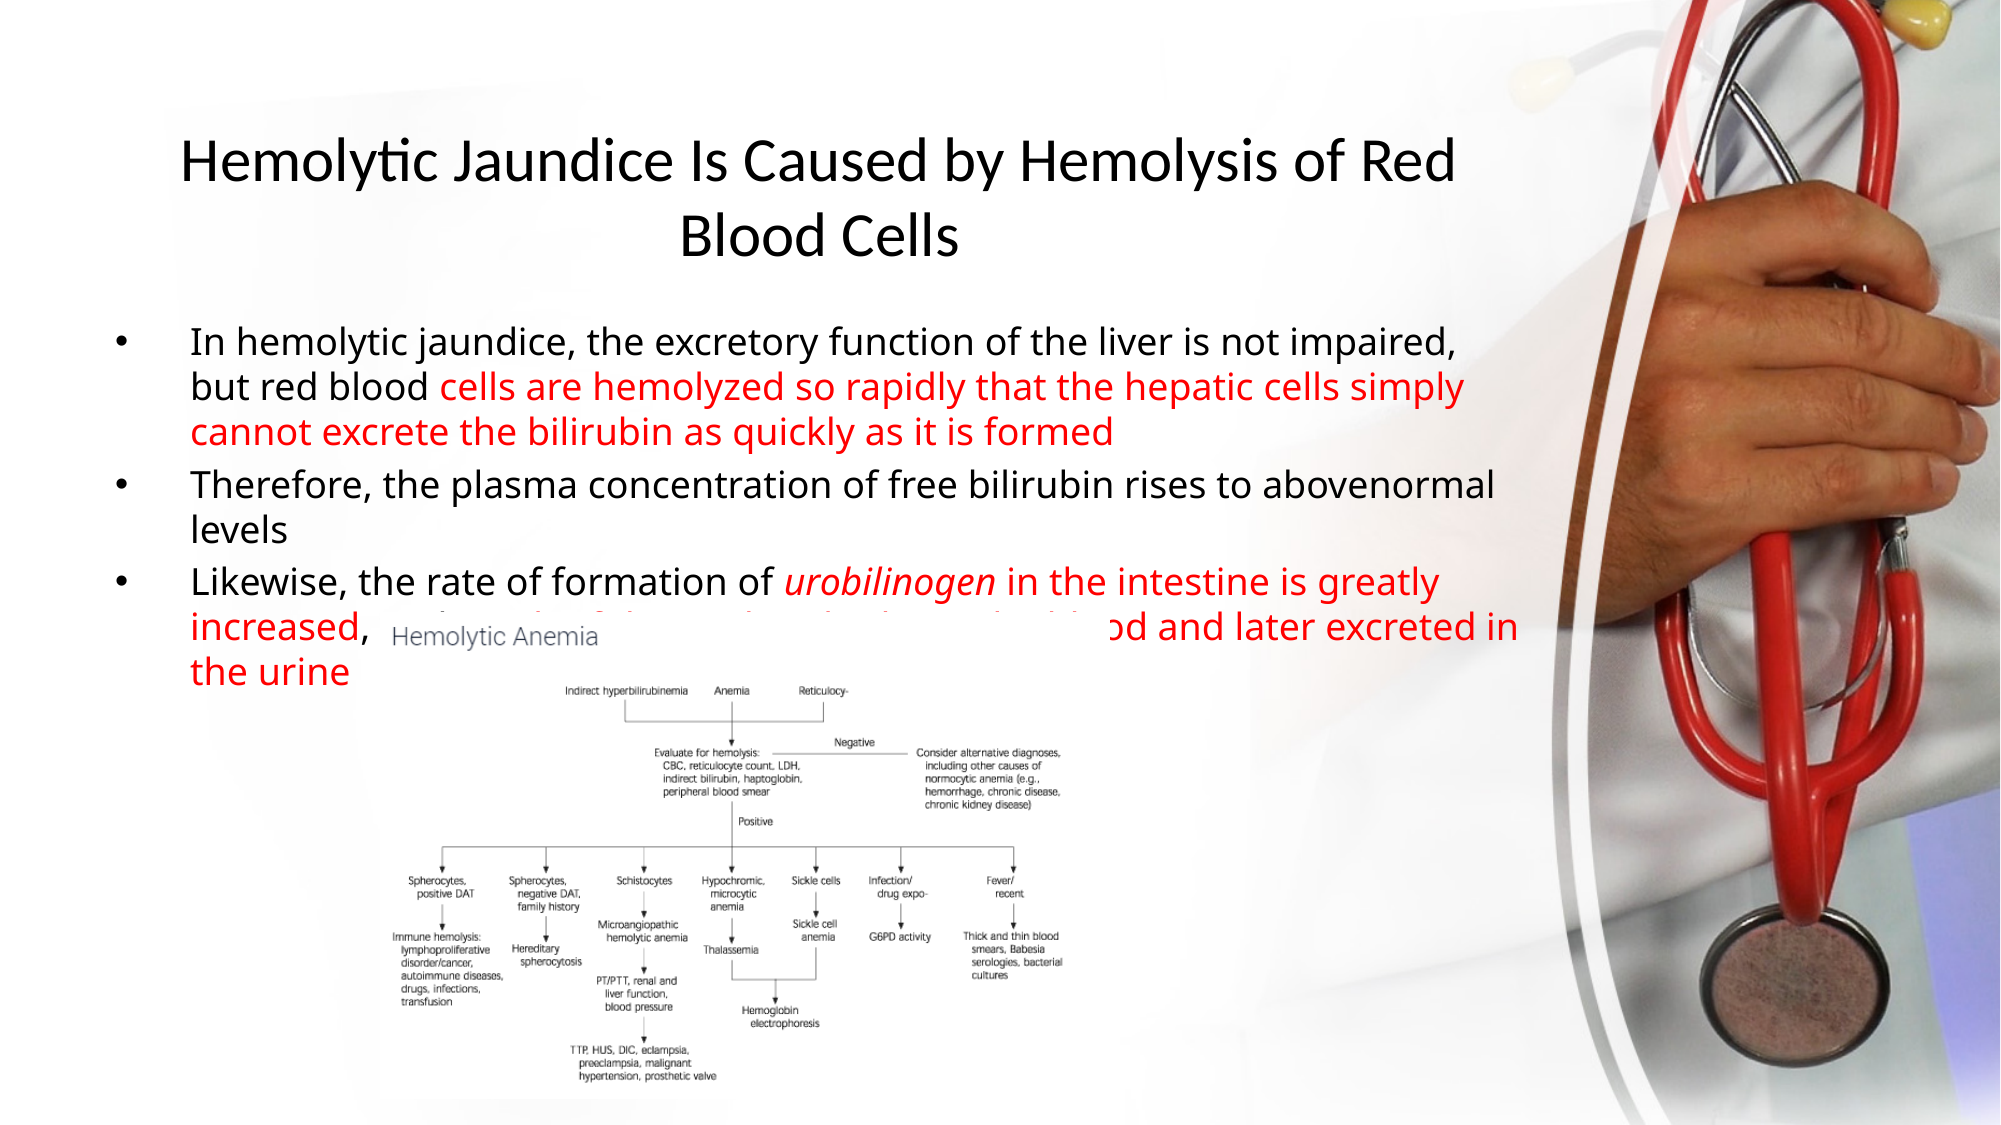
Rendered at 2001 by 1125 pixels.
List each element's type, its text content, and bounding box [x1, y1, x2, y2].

picture [0, 0, 2001, 1125]
title Hemolytic Jaundice Is Caused by Hemolysis of Red Blood Cells [99, 110, 1540, 278]
list In hemolytic jaundice, the excretory function of the liver is not impaired, but red blood cells are hemolyzed so rapidly that the hepatic cells simply cannot excrete the bilirubin as quickly as it is formed Therefore, the plasma concentration of free bilirubin rises to abovenormal levels Likewise, the rate of formation of urobilinogen in the intestine is greatly increased, and much of this is absorbed into the blood and later excreted in the urine [100, 310, 1537, 1043]
